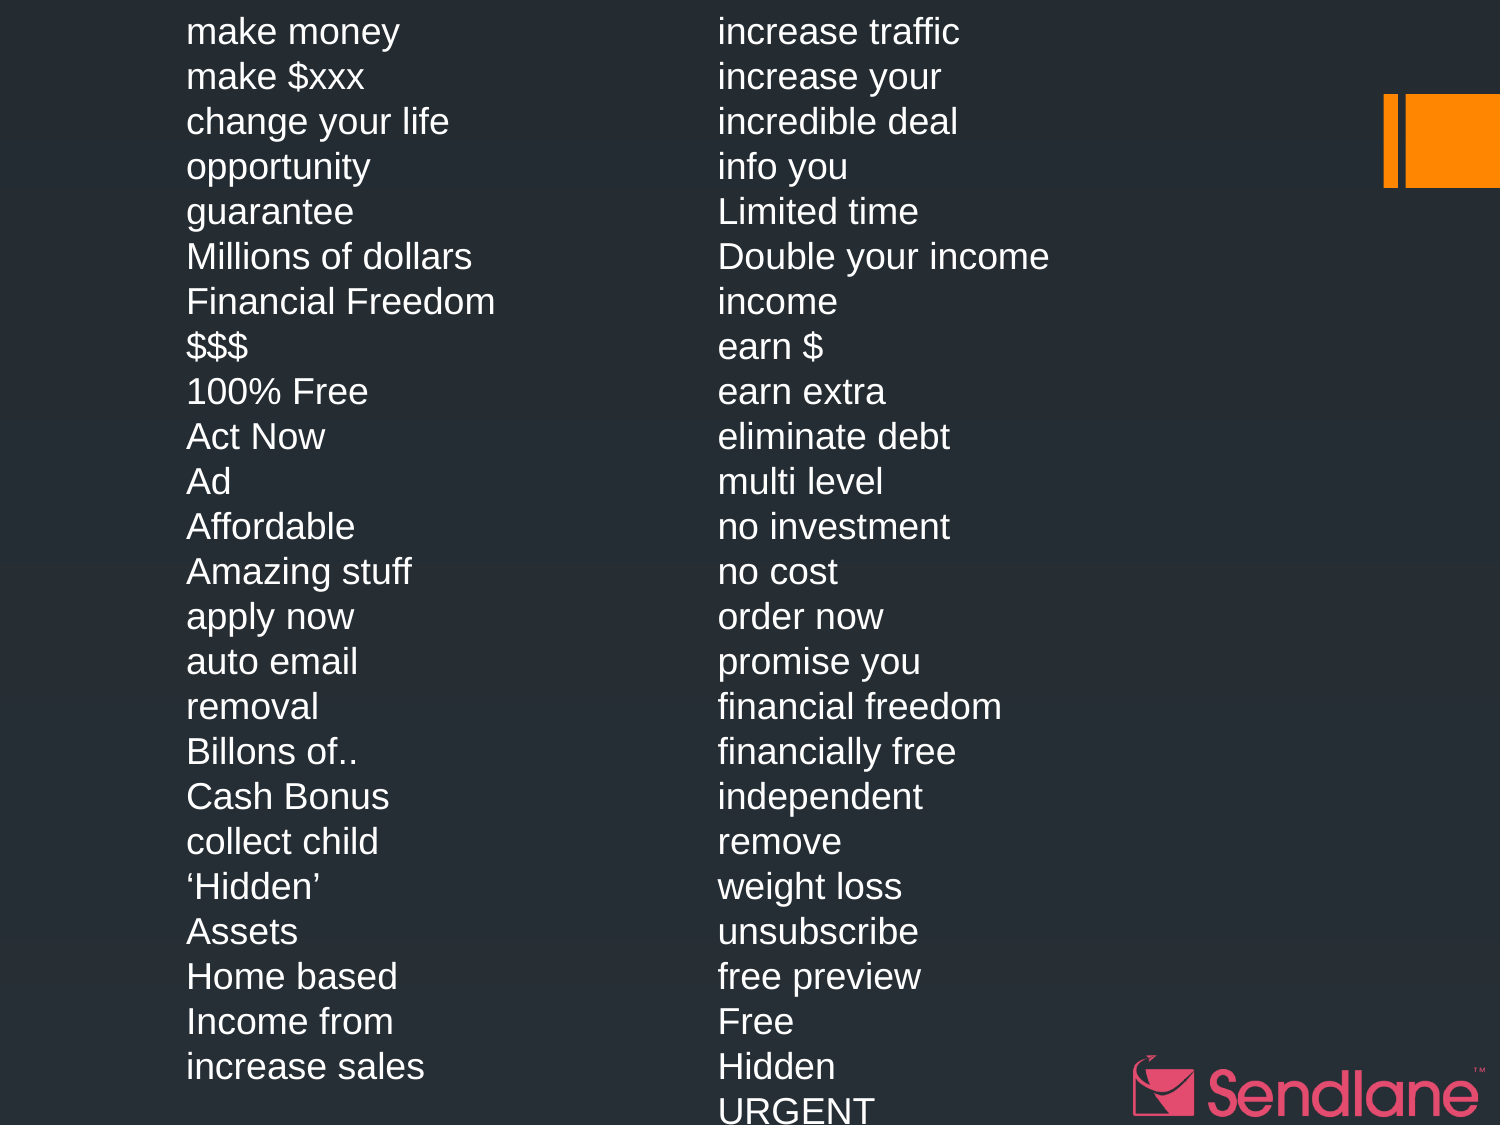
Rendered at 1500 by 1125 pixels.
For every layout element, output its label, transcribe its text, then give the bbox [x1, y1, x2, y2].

text_box increase traffic increase your incredible deal info you Limited time Double your income income earn $ earn extra eliminate debt multi level no investment no cost order now promise you financial freedom financially free independent remove weight loss unsubscribe free preview Free Hidden URGENT [702, 0, 1188, 1125]
text_box make money make $xxx change your life opportunity guarantee Millions of dollars Financial Freedom $$$ 100% Free Act Now Ad Affordable Amazing stuff apply now auto email removal Billons of.. Cash Bonus collect child ‘Hidden’ Assets Home based Income from increase sales [171, 0, 680, 1095]
picture [1127, 1027, 1489, 1125]
